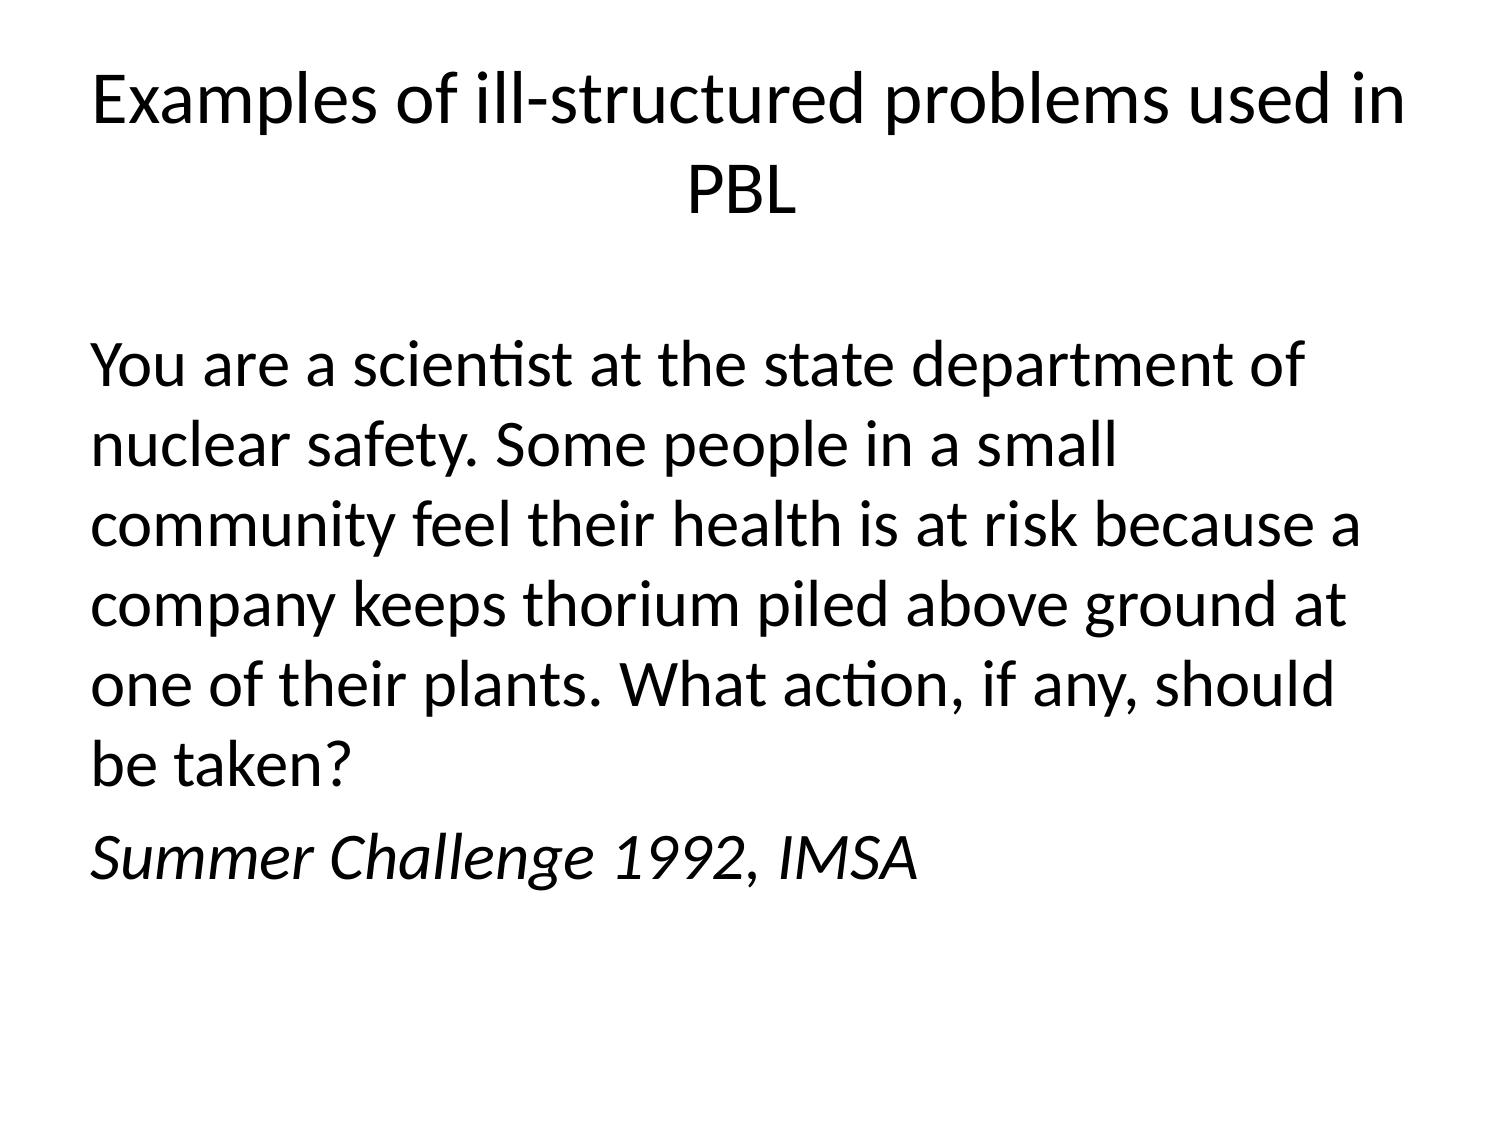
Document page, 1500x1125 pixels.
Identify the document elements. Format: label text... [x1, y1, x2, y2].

title Examples of ill-structured problems used in PBL [75, 45, 1425, 233]
list You are a scientist at the state department of nuclear safety. Some people in a small community feel their health is at risk because a company keeps thorium piled above ground at one of their plants. What action, if any, should be taken? Summer Challenge 1992, IMSA [75, 312, 1425, 1055]
